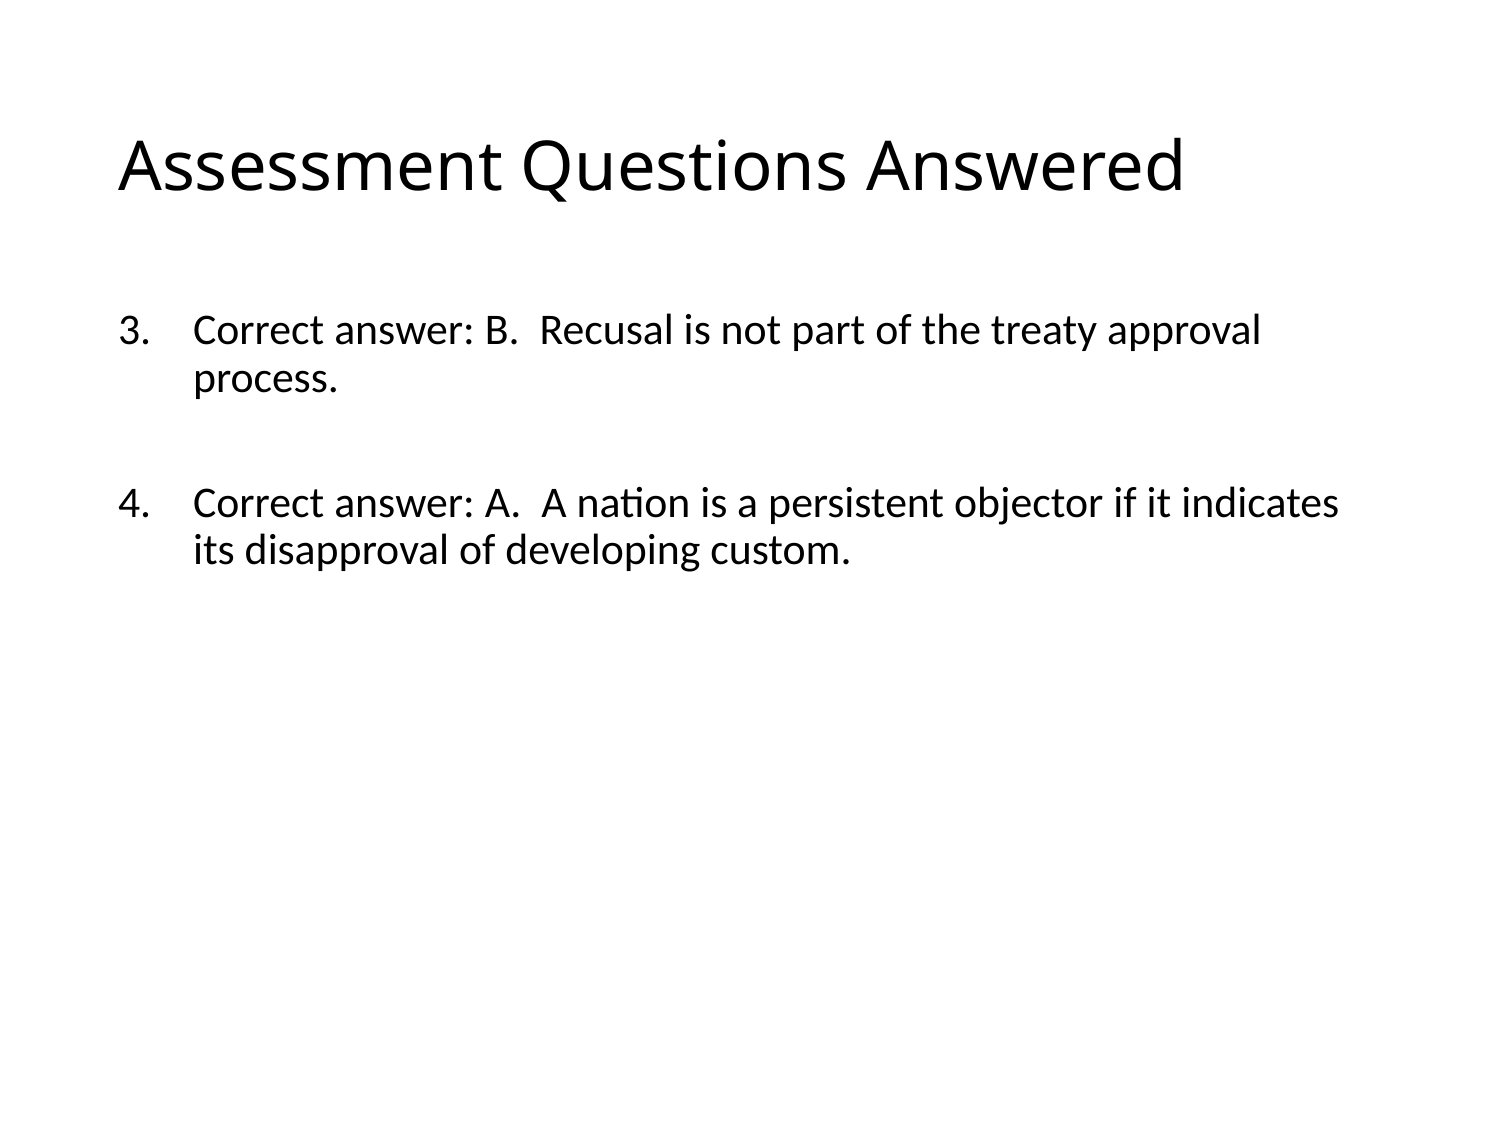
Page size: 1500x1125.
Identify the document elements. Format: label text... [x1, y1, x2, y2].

title Assessment Questions Answered [102, 59, 1398, 278]
list Correct answer: B. Recusal is not part of the treaty approval process. Correct answer: A. A nation is a persistent objector if it indicates its disapproval of developing custom. [102, 299, 1398, 1014]
